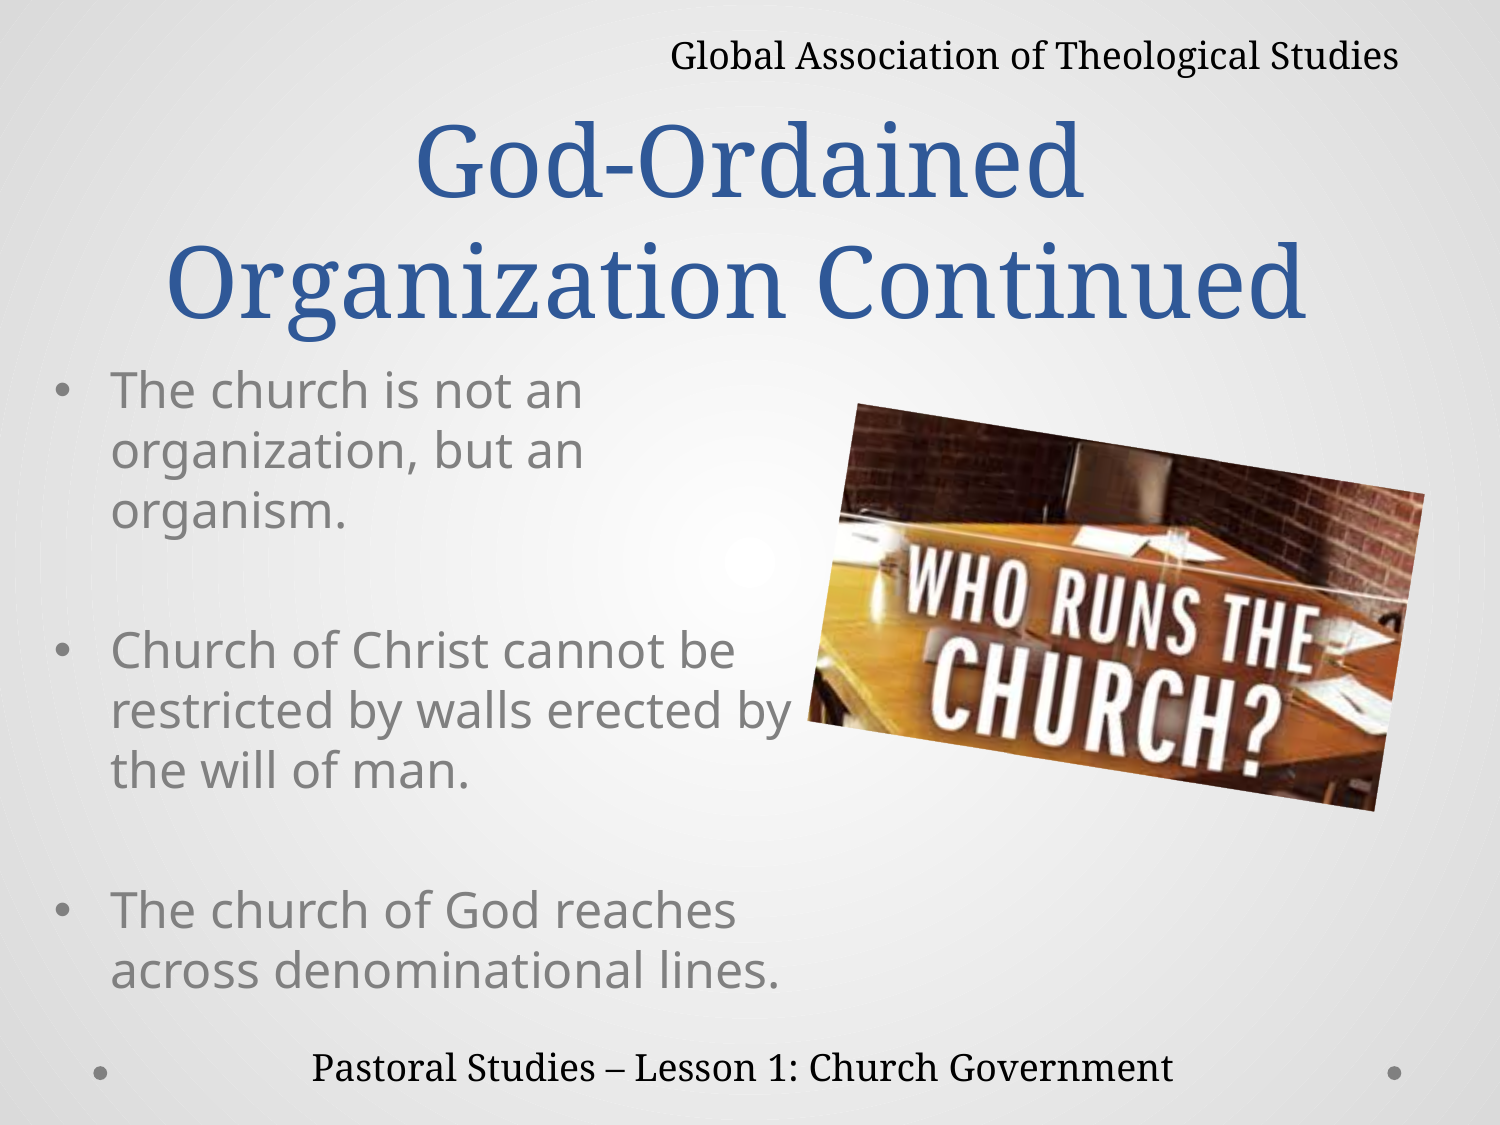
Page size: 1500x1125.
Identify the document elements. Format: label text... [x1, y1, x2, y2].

title God-Ordained Organization Continued [75, 88, 1425, 352]
picture [827, 404, 1424, 811]
list The church is not an organization, but an organism. Church of Christ cannot be restricted by walls erected by the will of man. The church of God reaches across denominational lines. [38, 351, 842, 1012]
text_box Global Association of Theological Studies [466, 24, 1425, 85]
text_box Pastoral Studies – Lesson 1: Church Government [113, 1036, 1373, 1097]
